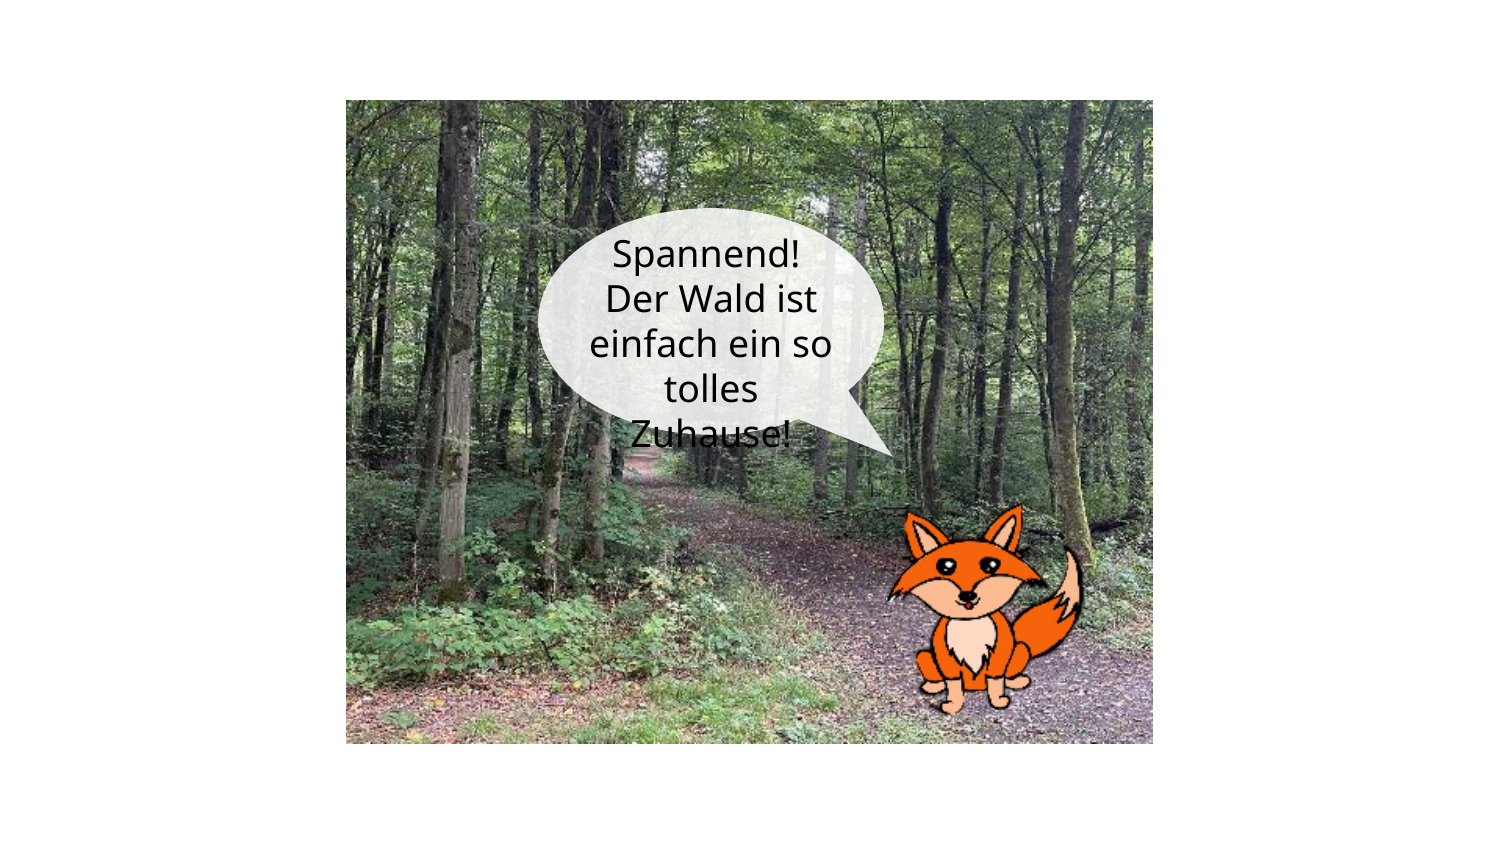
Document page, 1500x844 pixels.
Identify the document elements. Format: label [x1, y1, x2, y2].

text_box [346, 100, 1153, 744]
